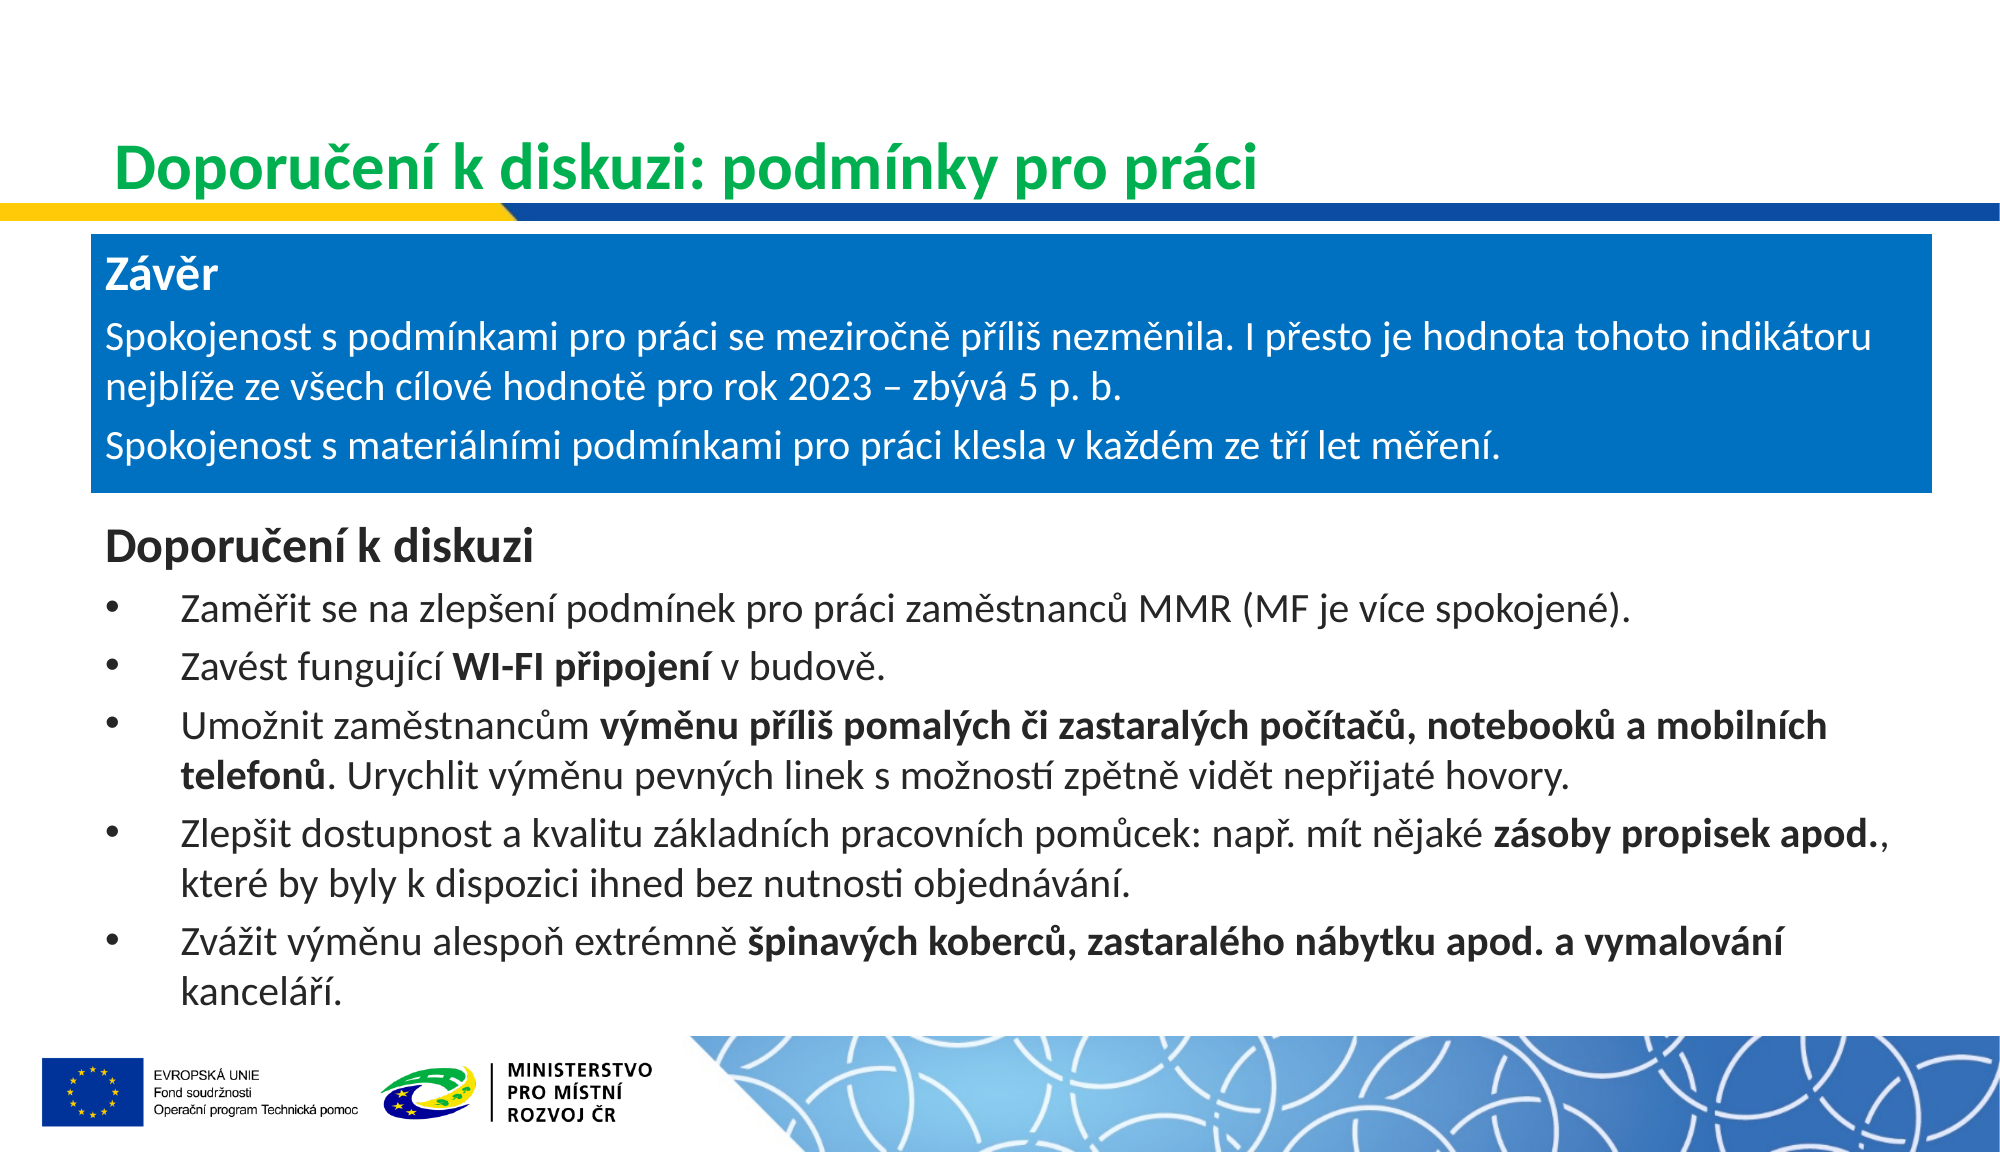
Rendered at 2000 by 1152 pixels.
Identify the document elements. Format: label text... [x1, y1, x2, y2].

picture [0, 203, 2000, 221]
picture [680, 1036, 2000, 1152]
picture [19, 1035, 674, 1149]
list Závěr Spokojenost s podmínkami pro práci se meziročně příliš nezměnila. I přesto je hodnota tohoto indikátoru nejblíže ze všech cílové hodnotě pro rok 2023 – zbývá 5 p. b. Spokojenost s materiálními podmínkami pro práci klesla v každém ze tří let měření. [90, 233, 1933, 494]
text_box Doporučení k diskuzi Zaměřit se na zlepšení podmínek pro práci zaměstnanců MMR (MF je více spokojené). Zavést fungující WI-FI připojení v budově. Umožnit zaměstnancům výměnu příliš pomalých či zastaralých počítačů, notebooků a mobilních telefonů. Urychlit výměnu pevných linek s možností zpětně vidět nepřijaté hovory. Zlepšit dostupnost a kvalitu základních pracovních pomůcek: např. mít nějaké zásoby propisek apod., které by byly k dispozici ihned bez nutnosti objednávání. Zvážit výměnu alespoň extrémně špinavých koberců, zastaralého nábytku apod. a vymalování kanceláří. [90, 505, 1933, 1025]
title Doporučení k diskuzi: podmínky pro práci [99, 115, 1900, 210]
